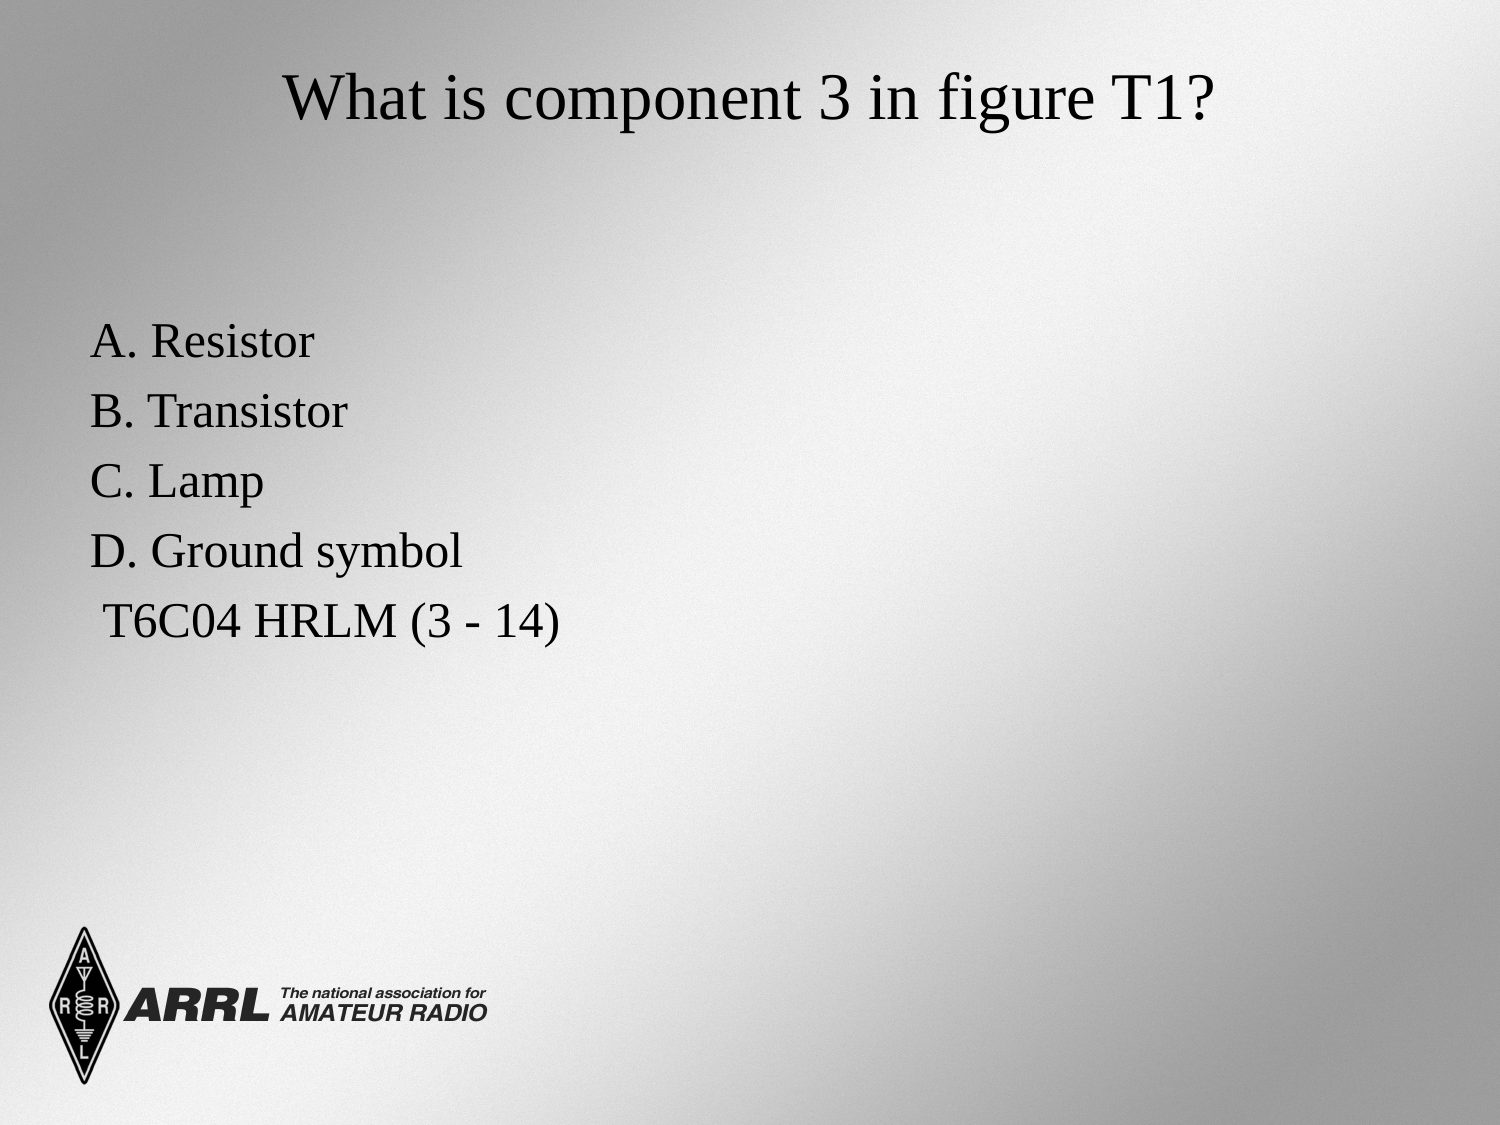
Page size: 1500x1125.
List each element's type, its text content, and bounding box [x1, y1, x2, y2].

title What is component 3 in figure T1? [75, 45, 1425, 233]
list A. Resistor B. Transistor C. Lamp D. Ground symbol T6C04 HRLM (3 - 14) [75, 299, 1425, 1005]
picture [0, 0, 1500, 1125]
